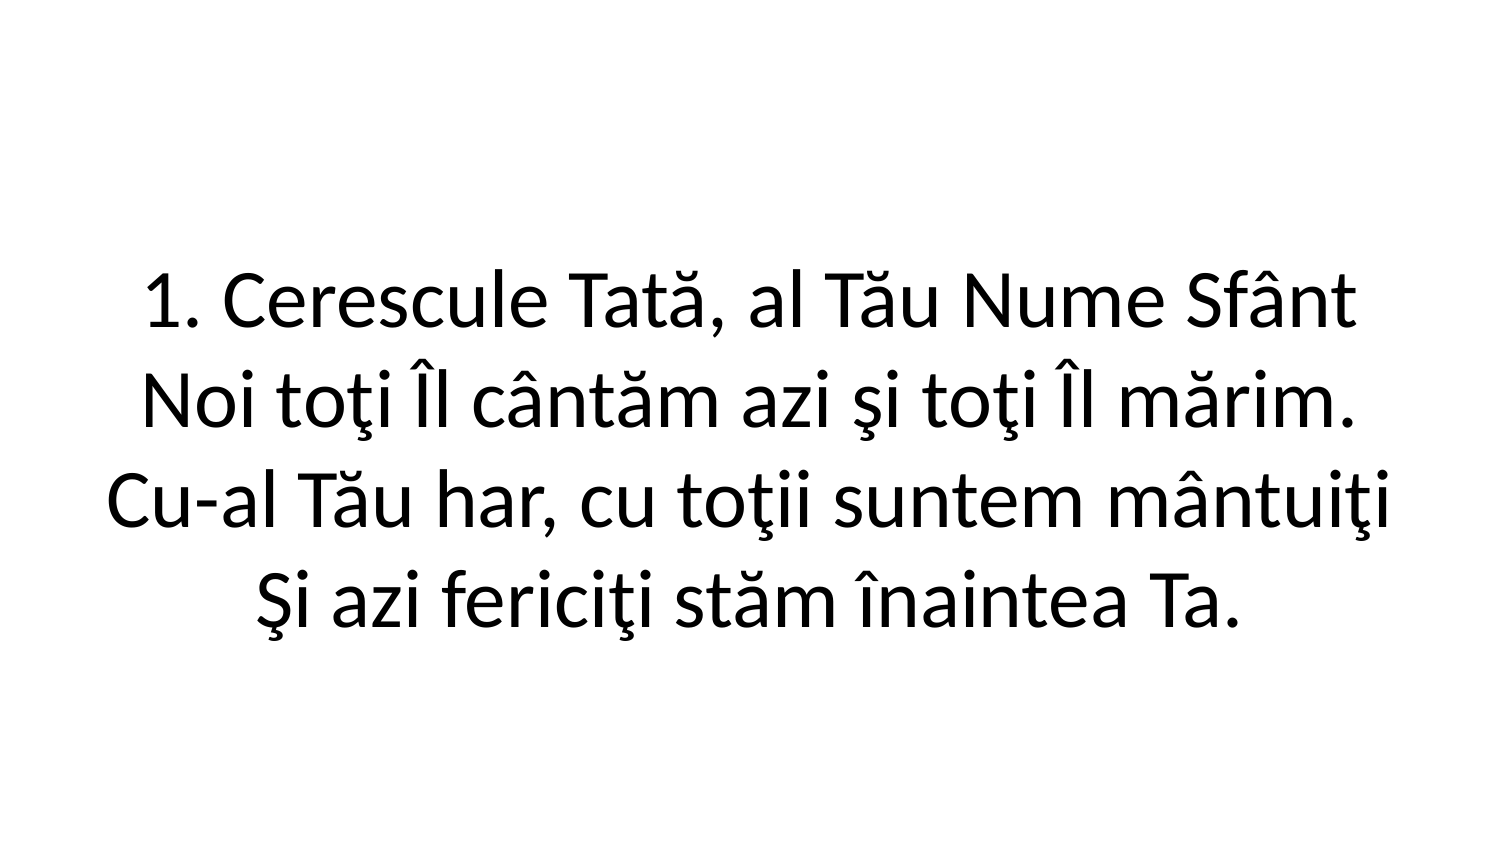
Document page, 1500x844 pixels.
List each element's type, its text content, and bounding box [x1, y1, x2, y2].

text_box 1. Cerescule Tată, al Tău Nume Sfânt Noi toţi Îl cântăm azi şi toţi Îl mărim. Cu-al Tău har, cu toţii suntem mântuiţi Şi azi fericiţi stăm înaintea Ta. [91, 192, 1409, 652]
